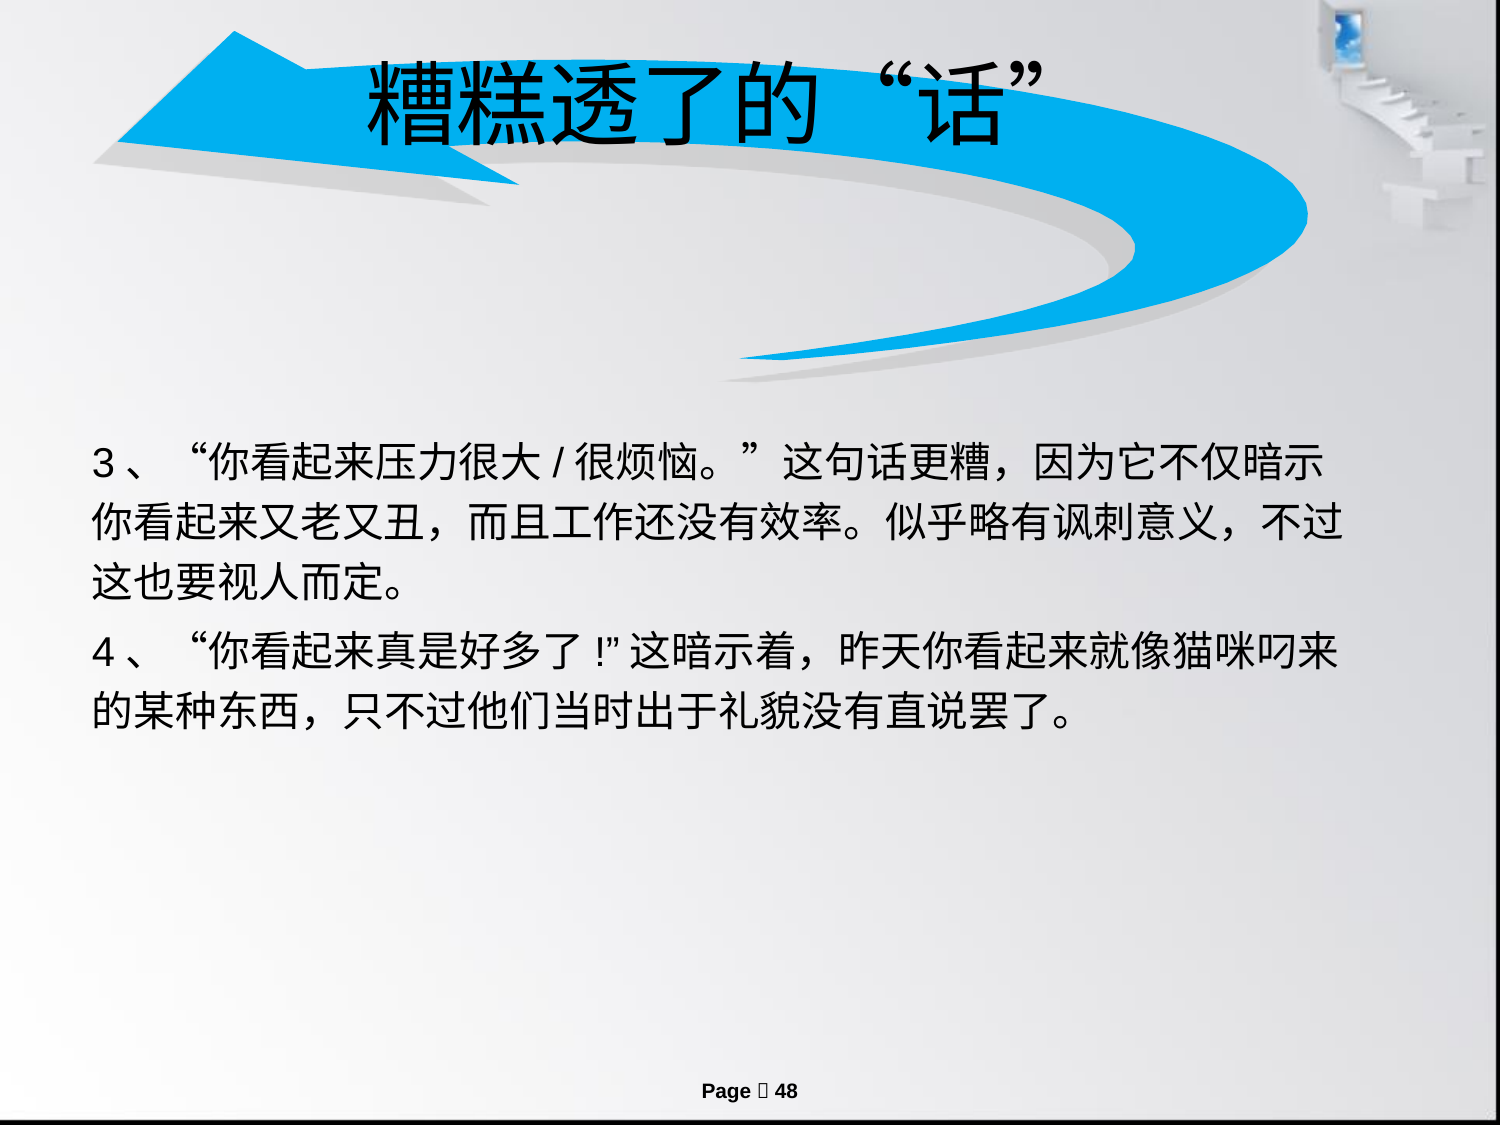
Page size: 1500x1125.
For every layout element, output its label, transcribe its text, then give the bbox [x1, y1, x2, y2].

list 3、“你看起来压力很大/很烦恼。”这句话更糟，因为它不仅暗示你看起来又老又丑，而且工作还没有效率。似乎略有讽刺意义，不过这也要视人而定。 4、“你看起来真是好多了!”这暗示着，昨天你看起来就像猫咪叼来的某种东西，只不过他们当时出于礼貌没有直说罢了。 [76, 360, 1362, 918]
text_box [117, 30, 1309, 361]
picture [0, 0, 1500, 1125]
